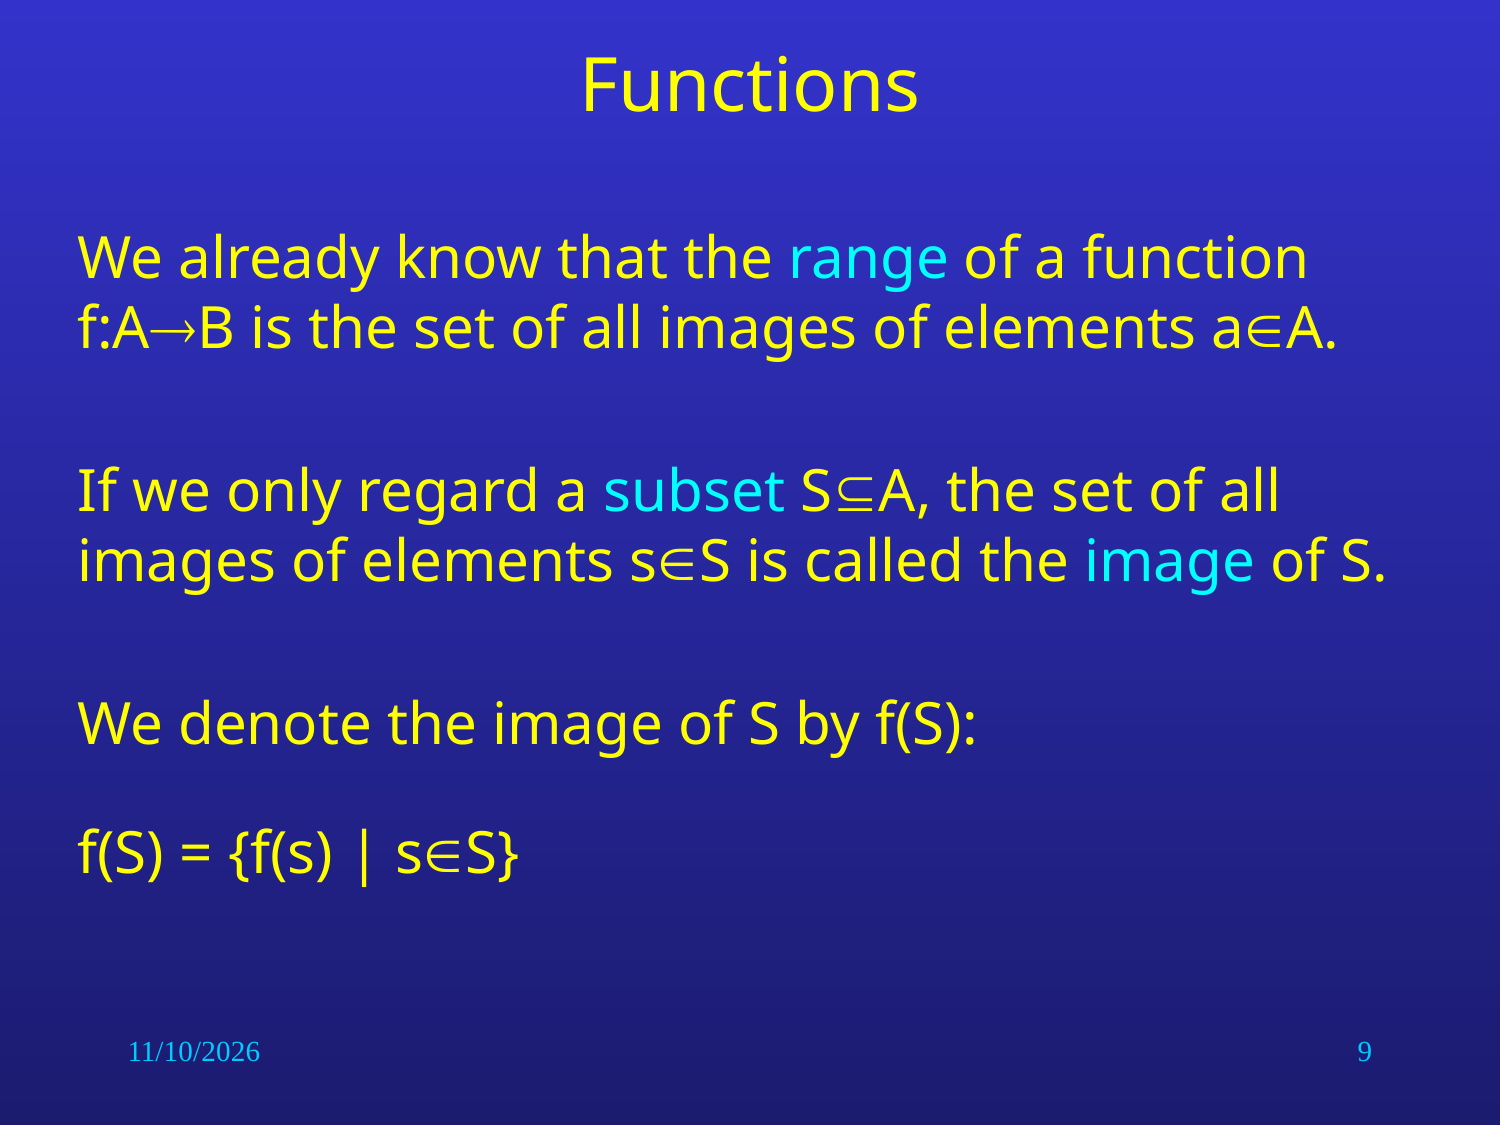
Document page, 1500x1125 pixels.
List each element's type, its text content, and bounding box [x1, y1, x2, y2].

slide_number 9 [1074, 1025, 1388, 1100]
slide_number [112, 1025, 425, 1100]
title Functions [112, 24, 1388, 138]
list We already know that the range of a function f:AB is the set of all images of elements aA. If we only regard a subset SA, the set of all images of elements sS is called the image of S. We denote the image of S by f(S): f(S) = {f(s) | sS} [62, 212, 1463, 1000]
